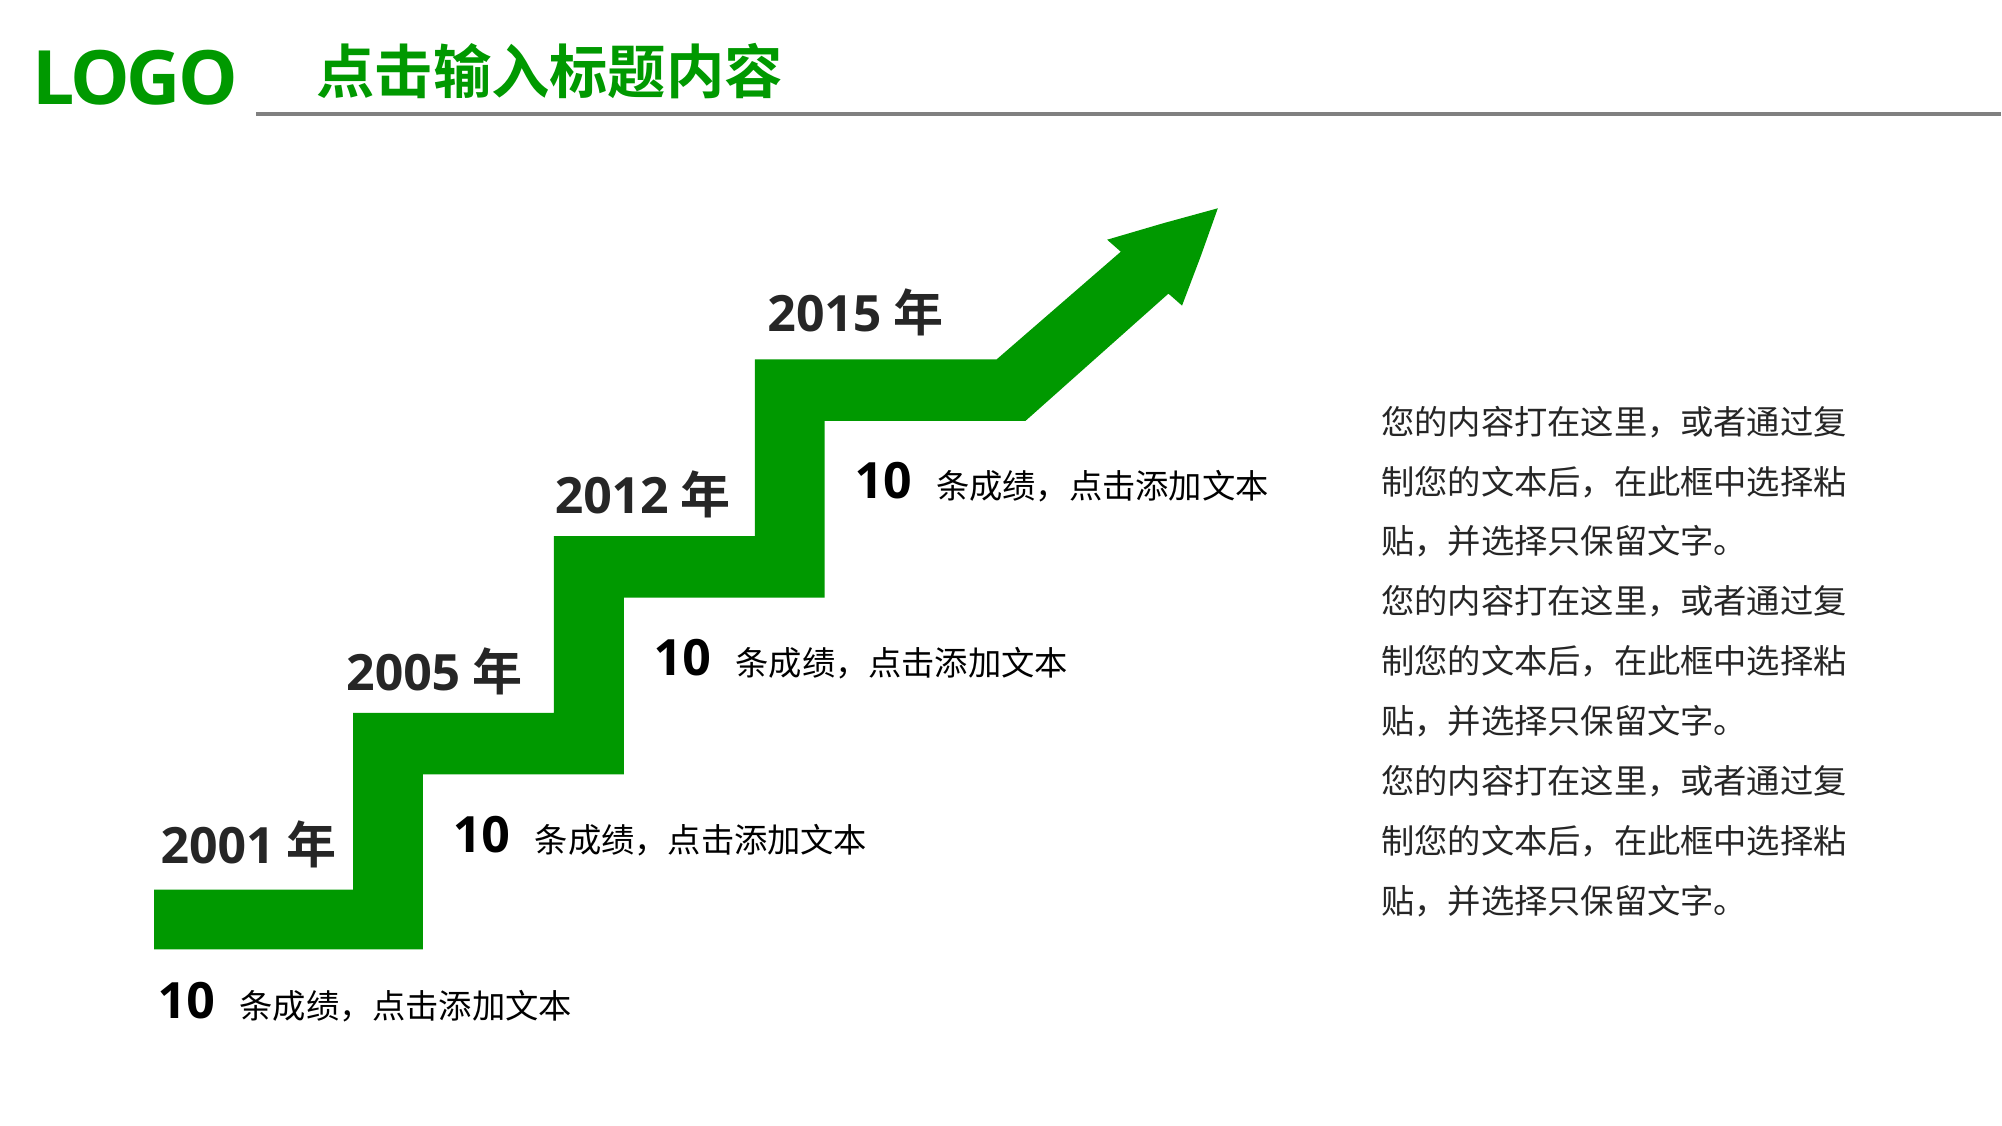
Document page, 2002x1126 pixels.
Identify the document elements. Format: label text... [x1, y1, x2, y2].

text_box 10 条成绩，点击添加文本 [142, 961, 693, 1036]
text_box 您的内容打在这里，或者通过复制您的文本后，在此框中选择粘贴，并选择只保留文字。 您的内容打在这里，或者通过复制您的文本后，在此框中选择粘贴，并选择只保留文字。 您的内容打在这里，或者通过复制您的文本后，在此框中选择粘贴，并选择只保留文字。 [1366, 373, 1863, 988]
text_box 2012年 [540, 456, 746, 531]
text_box 10 条成绩，点击添加文本 [839, 441, 1296, 516]
text_box 2001年 [145, 805, 352, 881]
text_box 10 条成绩，点击添加文本 [638, 618, 1190, 694]
text_box [154, 208, 1218, 950]
text_box 2005年 [331, 633, 537, 709]
text_box 2015年 [752, 274, 959, 349]
text_box 10 条成绩，点击添加文本 [438, 794, 989, 870]
text_box 点击输入标题内容 [279, 27, 820, 113]
